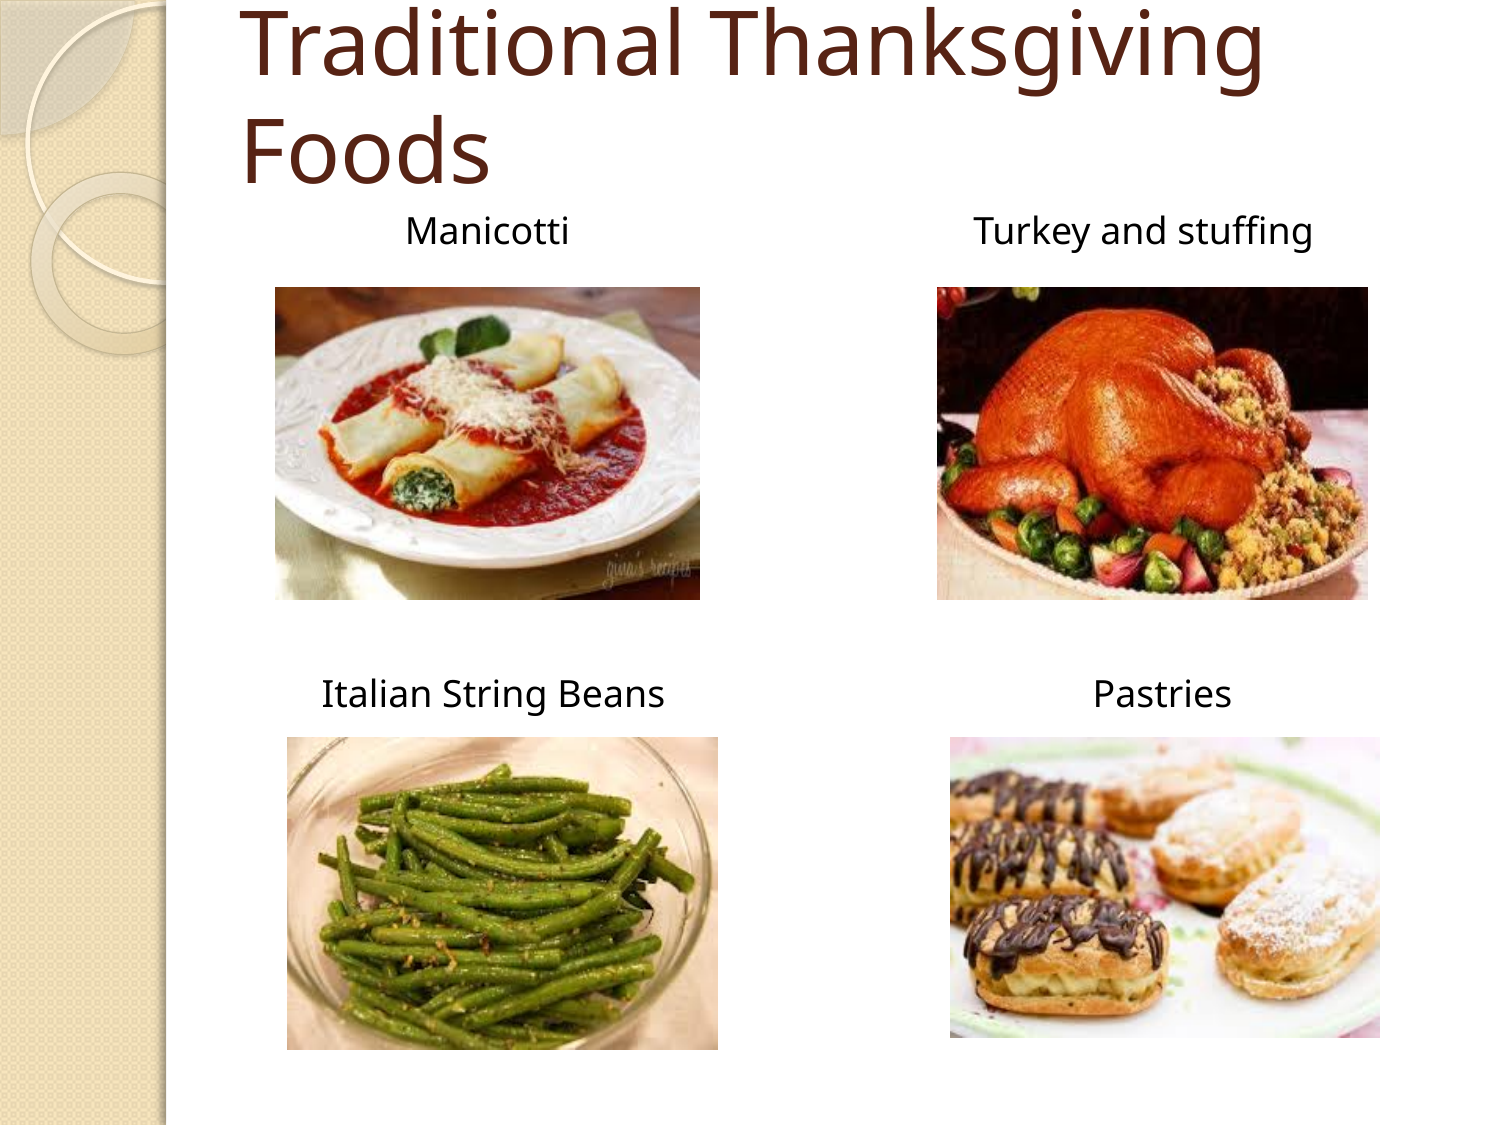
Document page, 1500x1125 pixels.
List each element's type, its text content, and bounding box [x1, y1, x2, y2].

picture [949, 737, 1380, 1038]
text_box Manicotti [275, 199, 700, 260]
text_box Turkey and stuffing [937, 199, 1350, 260]
picture [937, 287, 1368, 601]
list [274, 287, 701, 601]
text_box Italian String Beans [274, 662, 713, 723]
text_box Pastries [962, 662, 1363, 723]
title Traditional Thanksgiving Foods [225, 0, 1455, 188]
picture [287, 737, 718, 1051]
